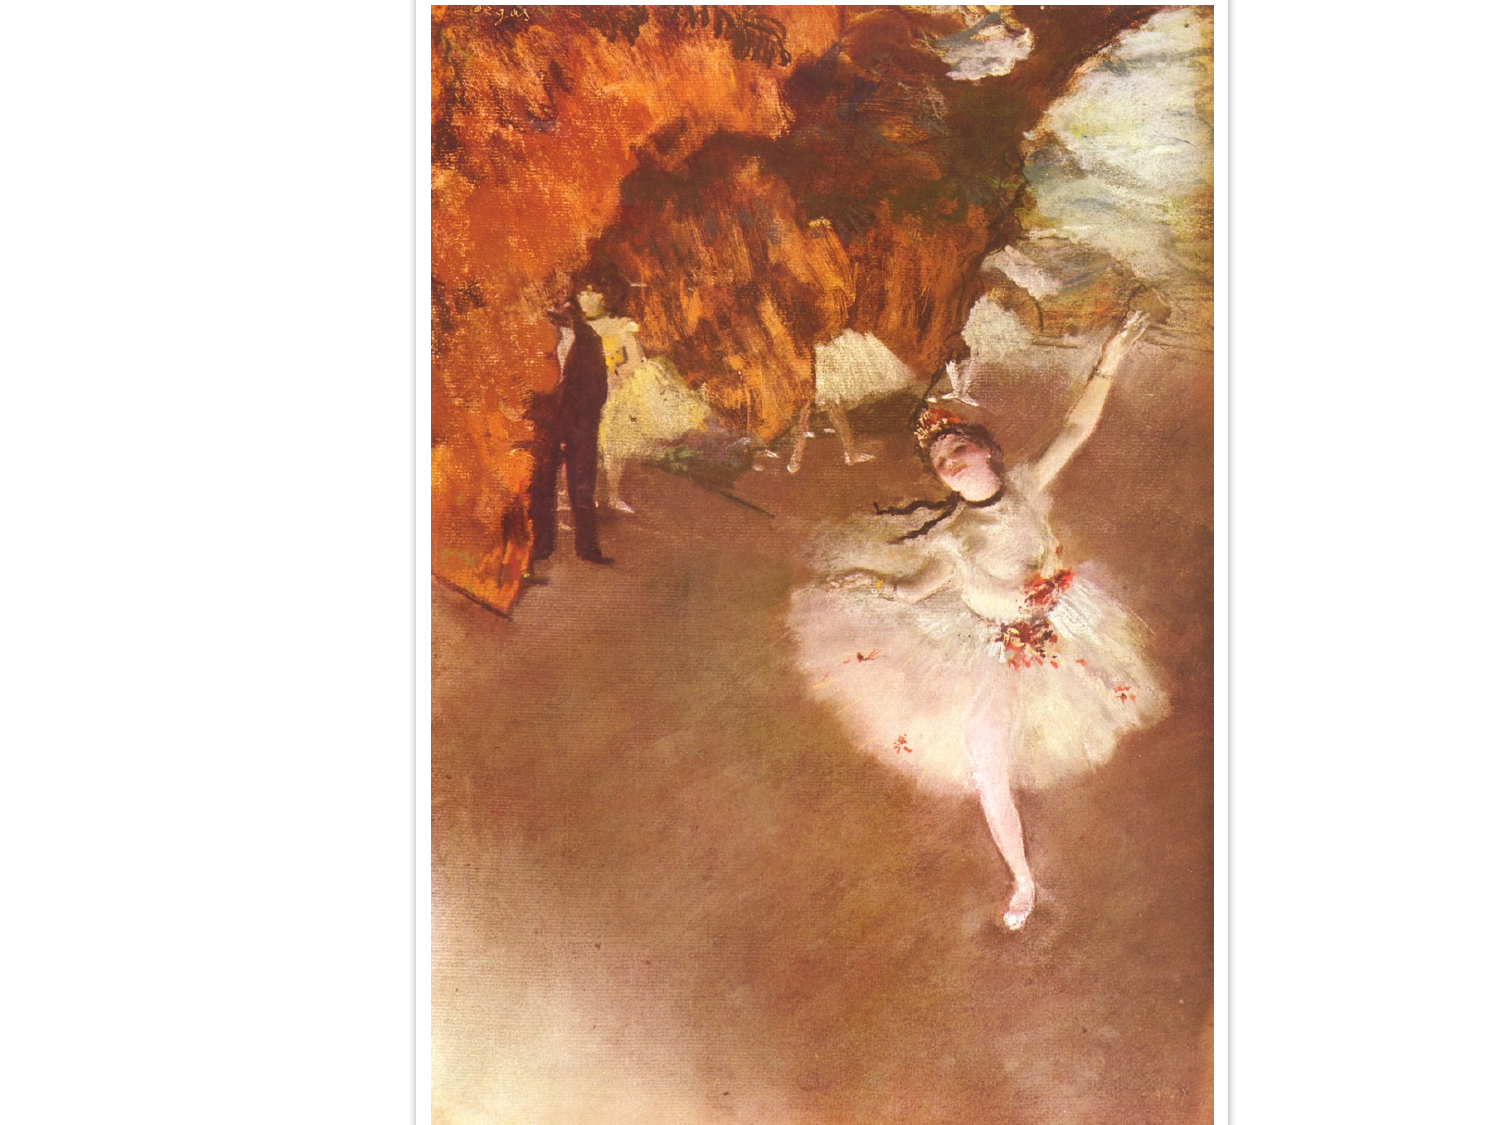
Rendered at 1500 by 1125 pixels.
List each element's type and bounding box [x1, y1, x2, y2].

picture [430, 4, 1215, 1125]
